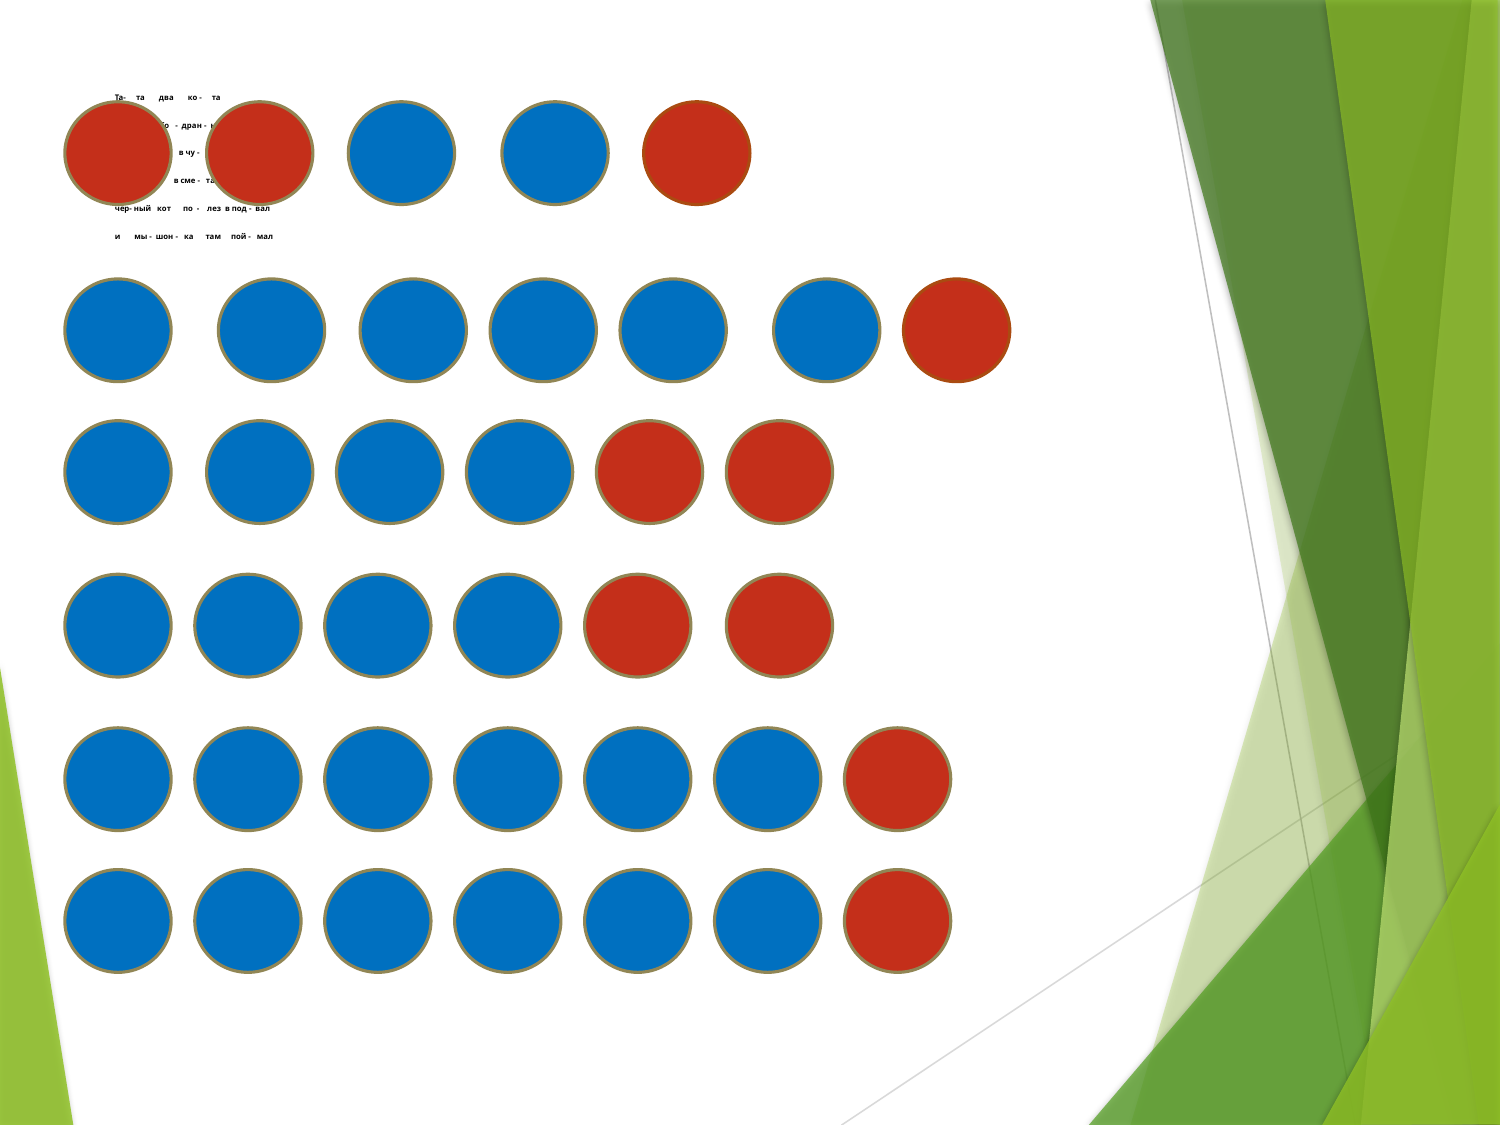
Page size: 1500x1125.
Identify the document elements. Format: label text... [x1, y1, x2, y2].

text_box [334, 419, 445, 526]
text_box [594, 419, 705, 526]
text_box [500, 100, 610, 207]
text_box [63, 726, 173, 833]
text_box [63, 572, 173, 679]
text_box [712, 868, 823, 974]
text_box [193, 868, 303, 974]
text_box [712, 726, 823, 833]
text_box [618, 277, 728, 384]
text_box [842, 726, 953, 833]
text_box [453, 572, 563, 679]
text_box [488, 277, 598, 384]
text_box [63, 868, 173, 974]
text_box [724, 572, 835, 679]
text_box [901, 277, 1012, 384]
text_box [358, 277, 468, 384]
text_box [63, 100, 173, 207]
text_box [193, 572, 303, 679]
text_box [642, 100, 752, 207]
text_box [724, 419, 835, 526]
text_box [453, 726, 563, 833]
text_box [63, 419, 173, 526]
text_box [205, 100, 315, 207]
text_box [193, 726, 303, 833]
text_box [323, 572, 433, 679]
text_box [842, 868, 953, 974]
text_box [63, 277, 173, 384]
text_box [323, 726, 433, 833]
text_box [323, 868, 433, 974]
text_box [771, 277, 882, 384]
text_box [216, 277, 327, 384]
text_box [346, 100, 457, 207]
text_box [205, 419, 315, 526]
text_box [583, 868, 693, 974]
text_box [464, 419, 575, 526]
text_box [583, 726, 693, 833]
text_box [583, 572, 693, 679]
text_box [453, 868, 563, 974]
title Алпок Та- та два ко - та Два о - бо - дран - ных хвос - та се - рый кот в чу - ла - не все у - сы в сме - та - не чёр- ный кот по - лез в под - вал и мы - шон - ка там пой - мал жлд [99, 54, 1187, 398]
